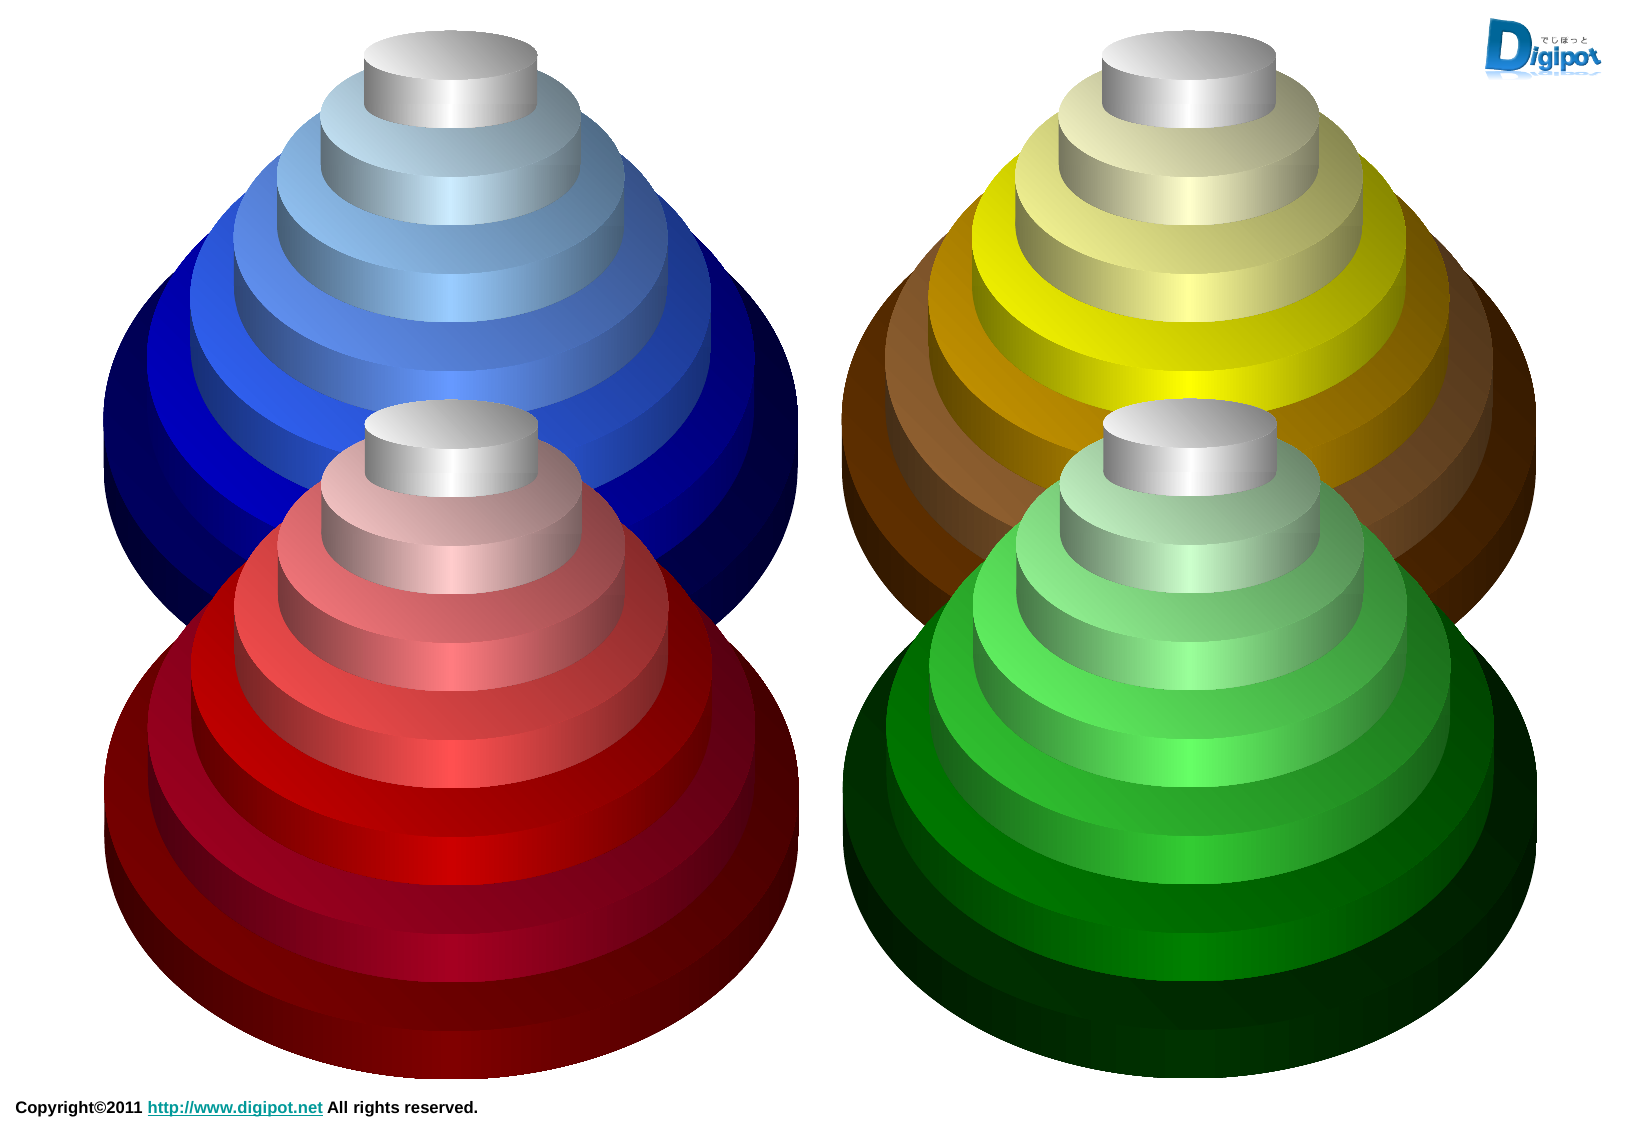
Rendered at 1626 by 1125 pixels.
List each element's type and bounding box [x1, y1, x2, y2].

text_box [104, 399, 799, 1080]
text_box [841, 30, 1536, 711]
text_box [103, 30, 798, 711]
text_box [842, 398, 1537, 1079]
picture [1485, 18, 1602, 82]
